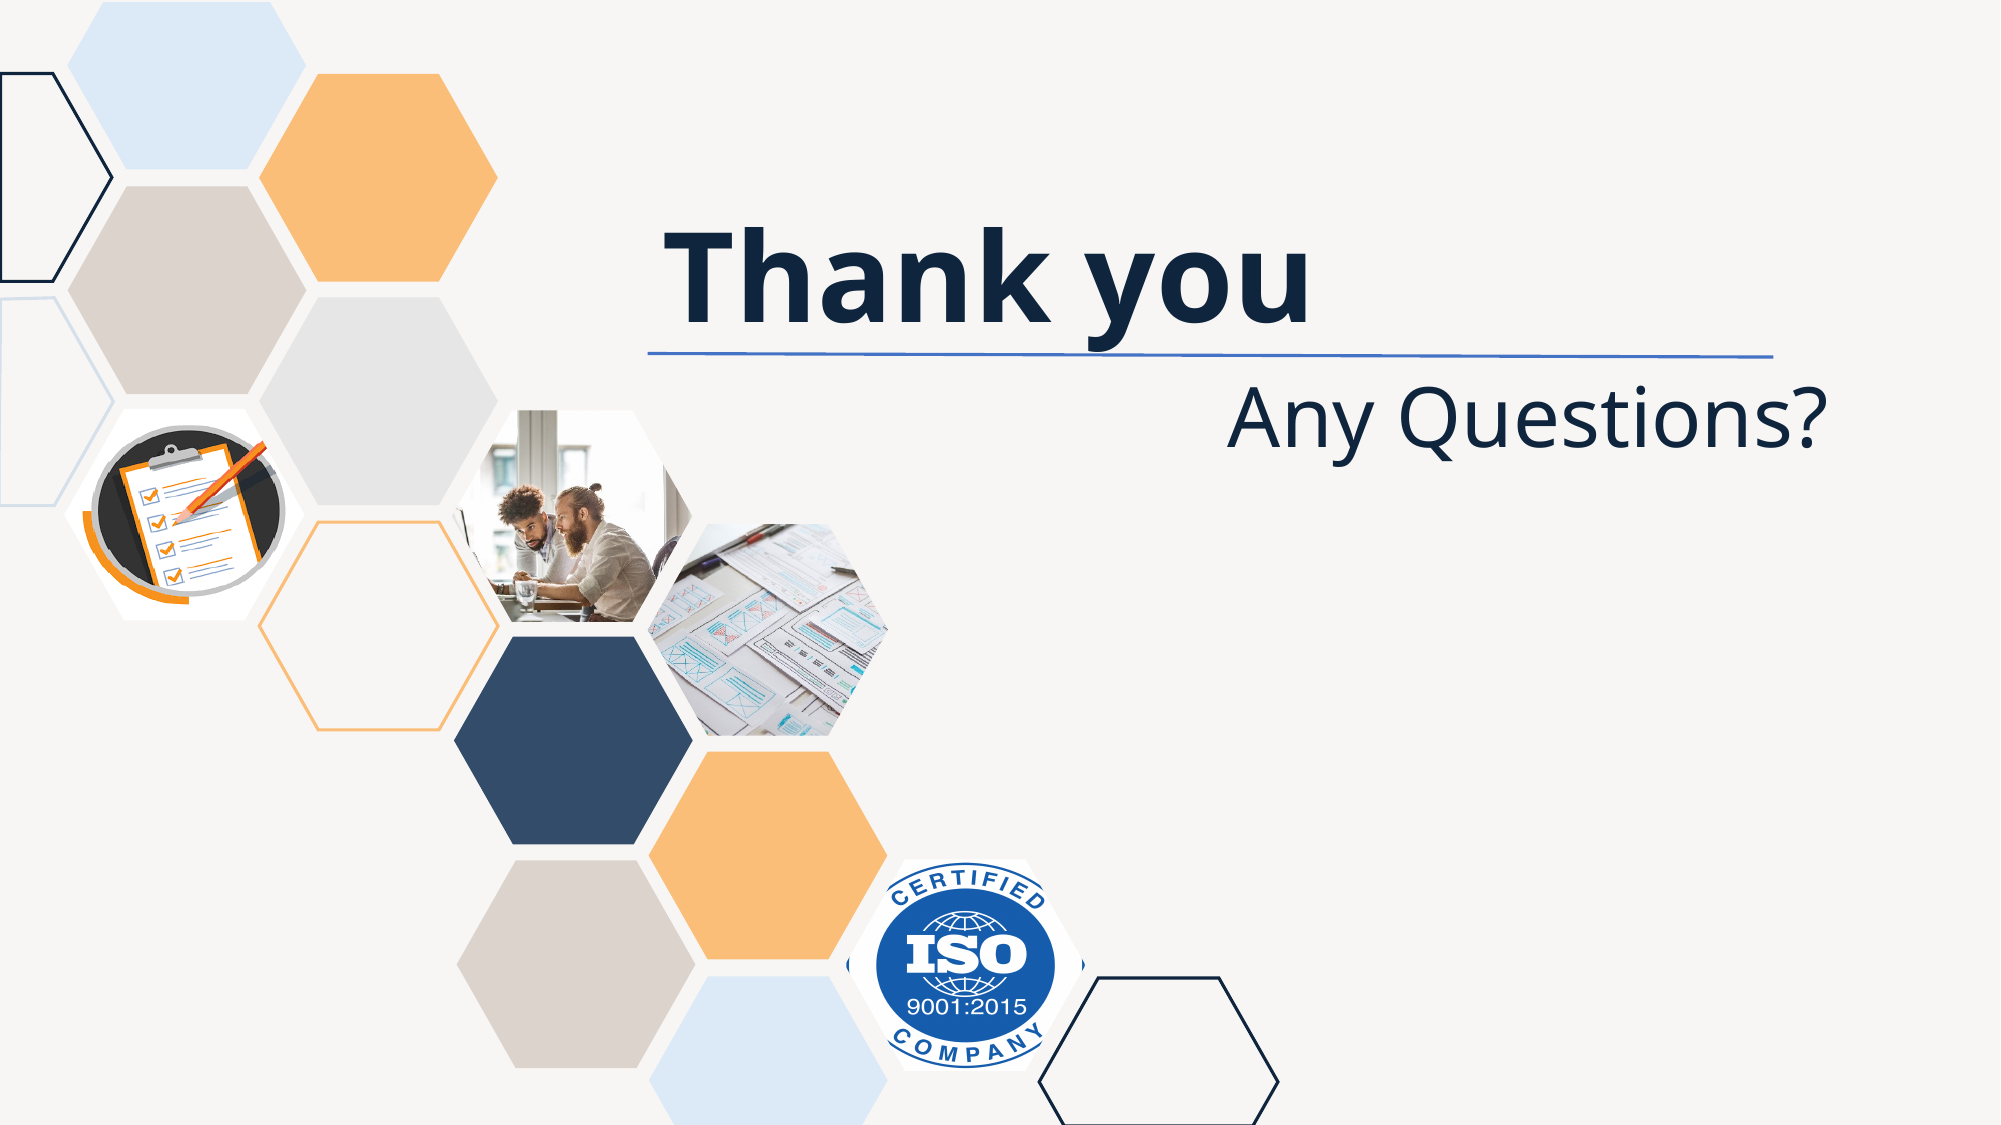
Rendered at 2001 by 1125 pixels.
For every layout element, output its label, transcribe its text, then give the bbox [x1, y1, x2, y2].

list Any Questions? [1212, 357, 1884, 666]
picture [451, 410, 889, 736]
picture [844, 859, 1086, 1071]
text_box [647, 353, 1774, 357]
picture [64, 408, 305, 621]
title Thank you [647, 139, 1478, 353]
